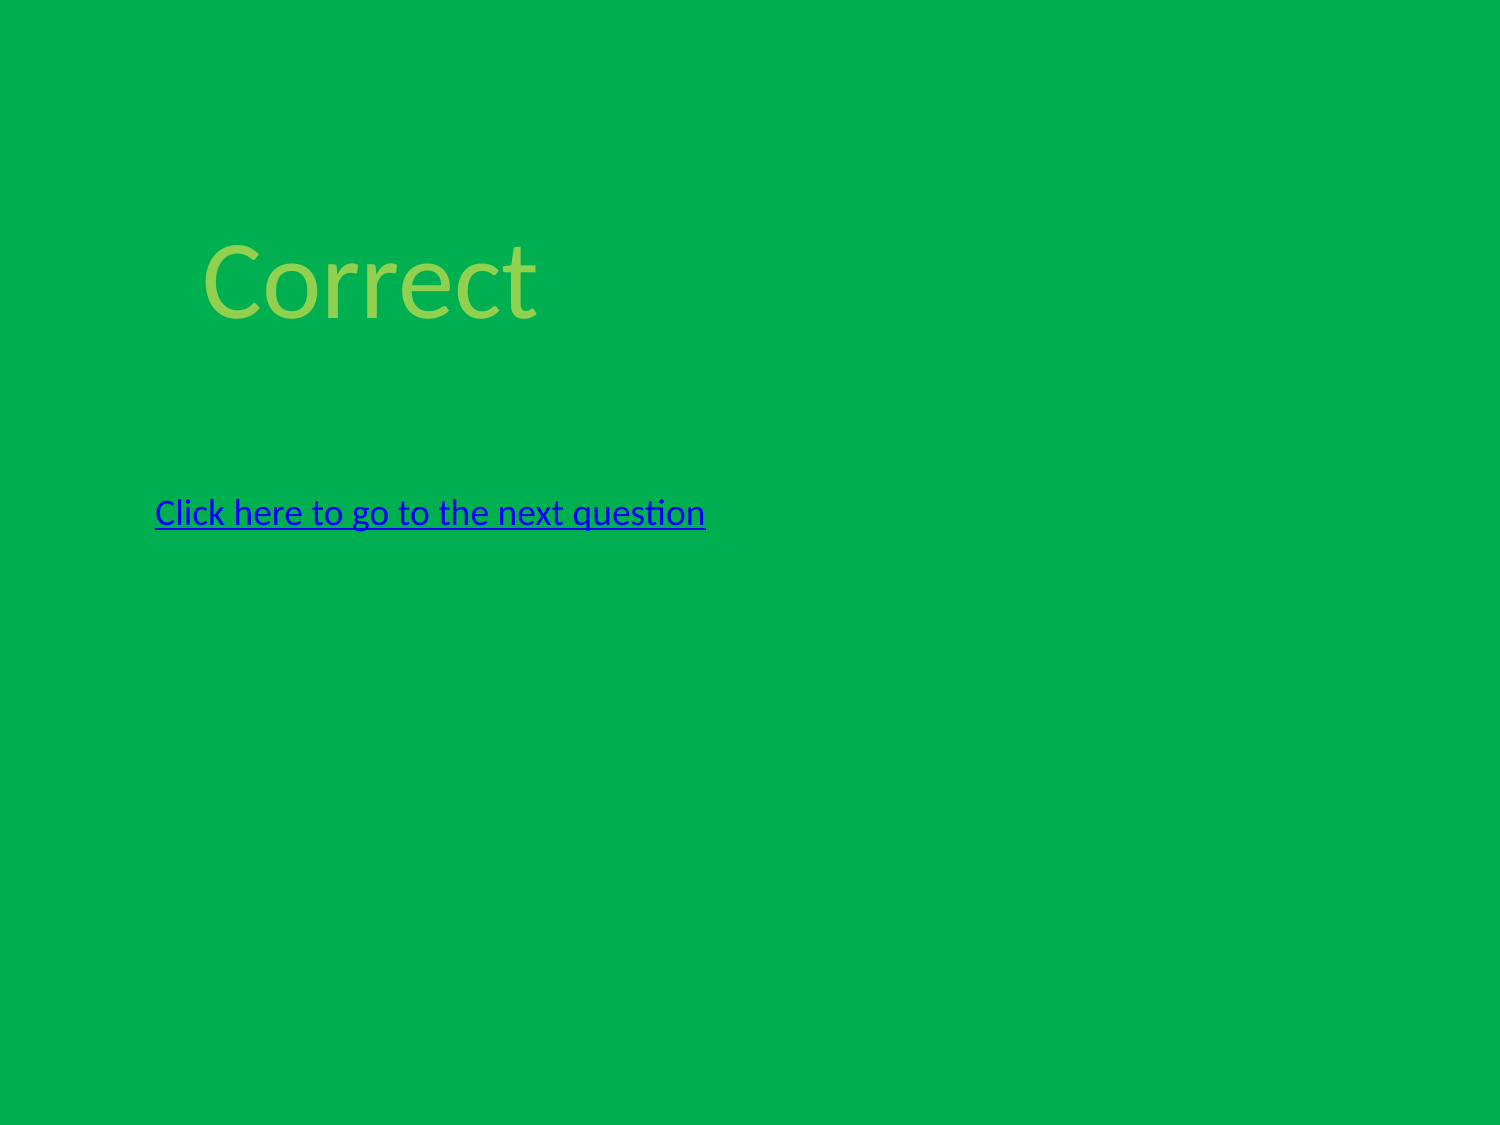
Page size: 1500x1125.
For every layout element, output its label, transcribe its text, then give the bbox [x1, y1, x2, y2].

text_box Click here to go to the next question [140, 480, 1090, 541]
text_box Correct [187, 199, 809, 349]
